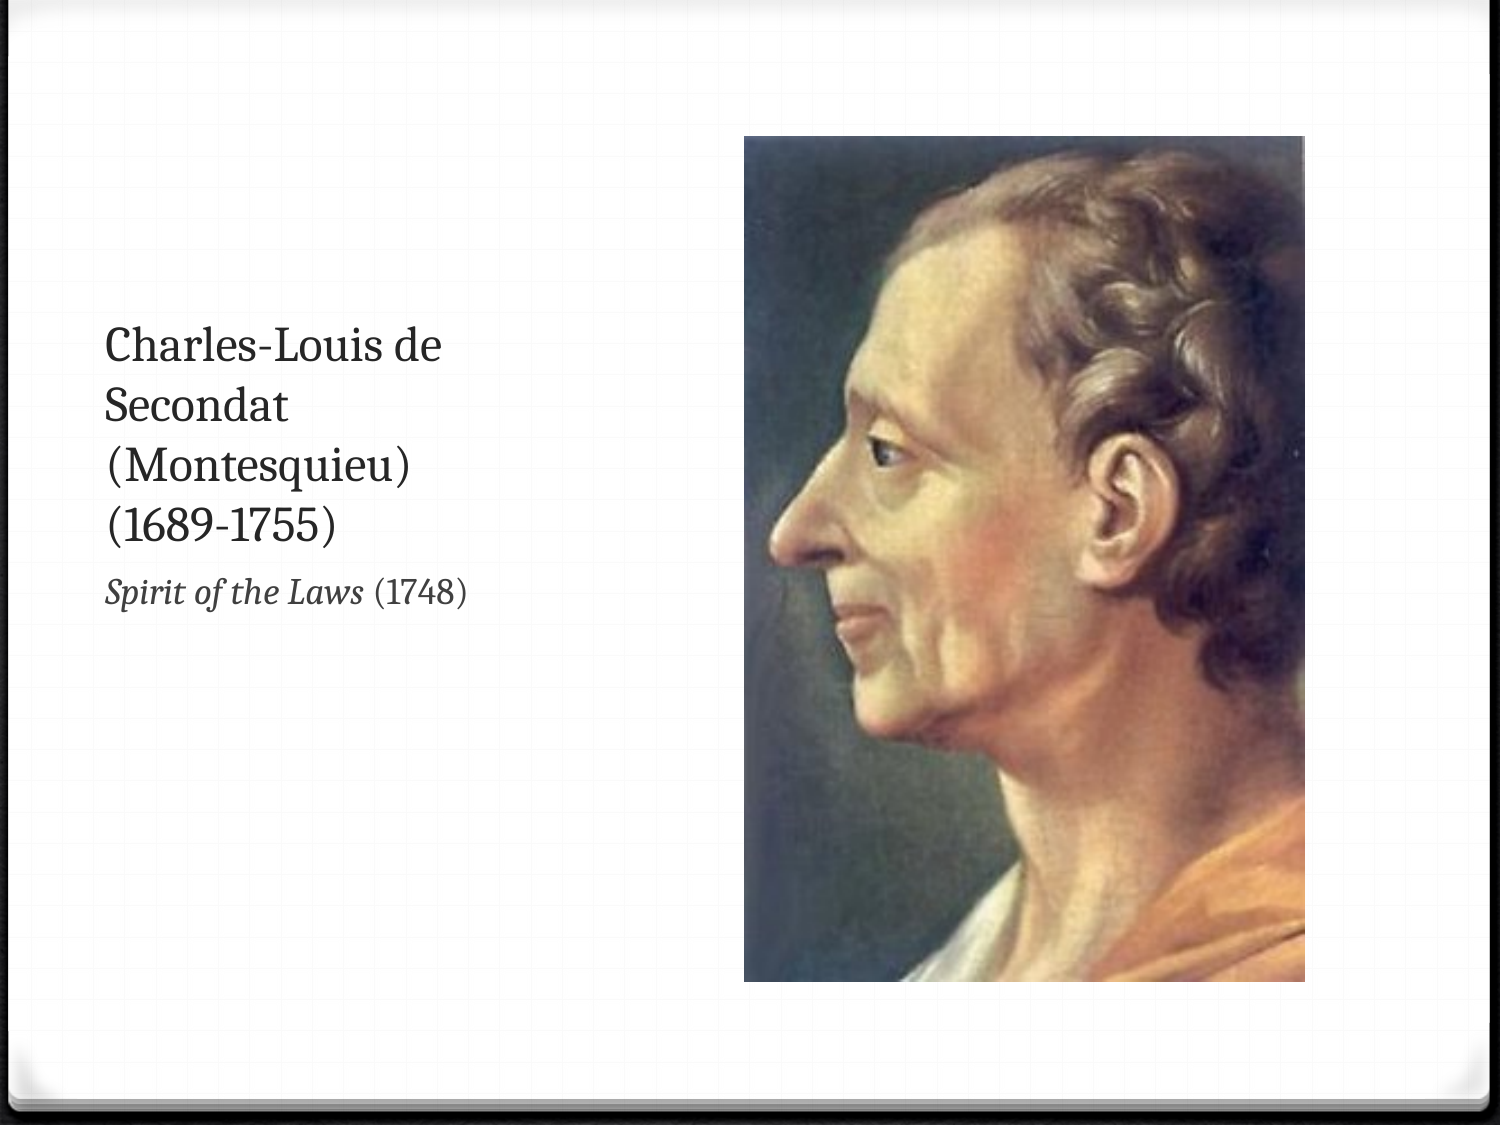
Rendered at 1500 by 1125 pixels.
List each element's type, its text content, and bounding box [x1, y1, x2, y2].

title Charles-Louis de Secondat (Montesquieu) (1689-1755) [90, 243, 584, 559]
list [638, 136, 1410, 983]
list Spirit of the Laws (1748) [90, 559, 584, 874]
picture [0, 0, 1500, 1125]
